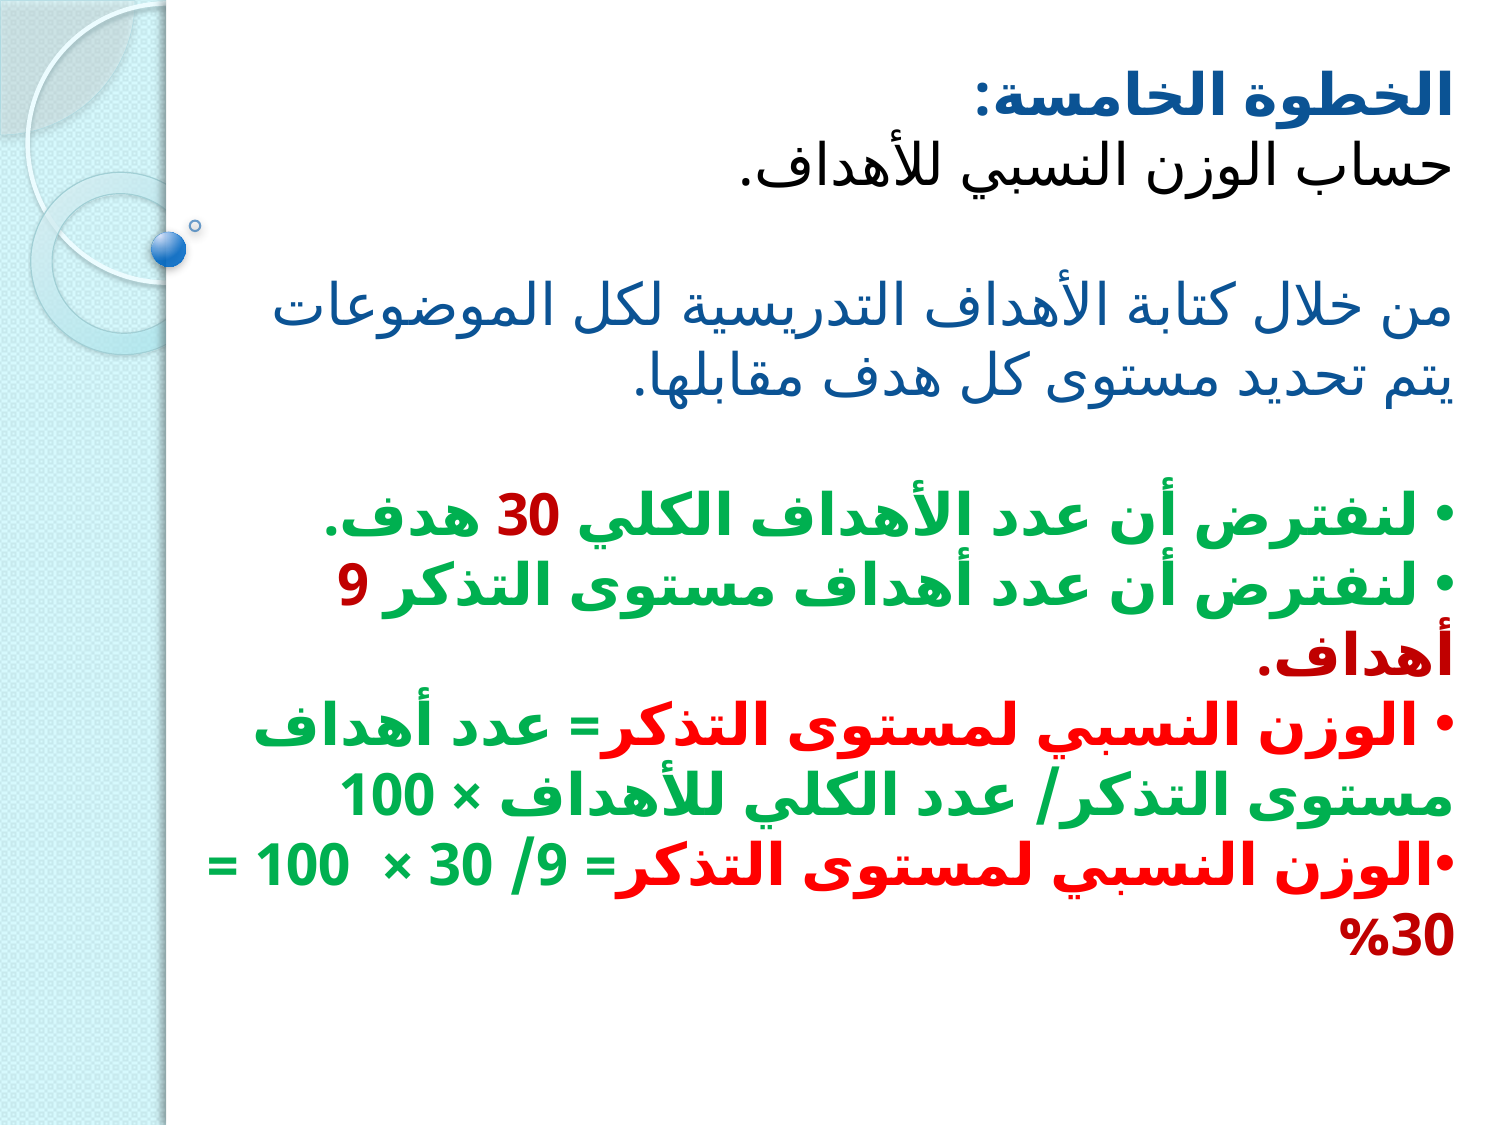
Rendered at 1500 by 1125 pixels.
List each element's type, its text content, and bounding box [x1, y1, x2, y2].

text_box [222, 656, 1366, 773]
text_box الخطوة الخامسة: حساب الوزن النسبي للأهداف. من خلال كتابة الأهداف التدريسية لكل الموضوعات يتم تحديد مستوى كل هدف مقابلها. لنفترض أن عدد الأهداف الكلي 30 هدف. لنفترض أن عدد أهداف مستوى التذكر 9 أهداف. الوزن النسبي لمستوى التذكر= عدد أهداف مستوى التذكر/ عدد الكلي للأهداف × 100 الوزن النسبي لمستوى التذكر= 9/ 30 × 100 = 30% [182, 49, 1471, 1125]
